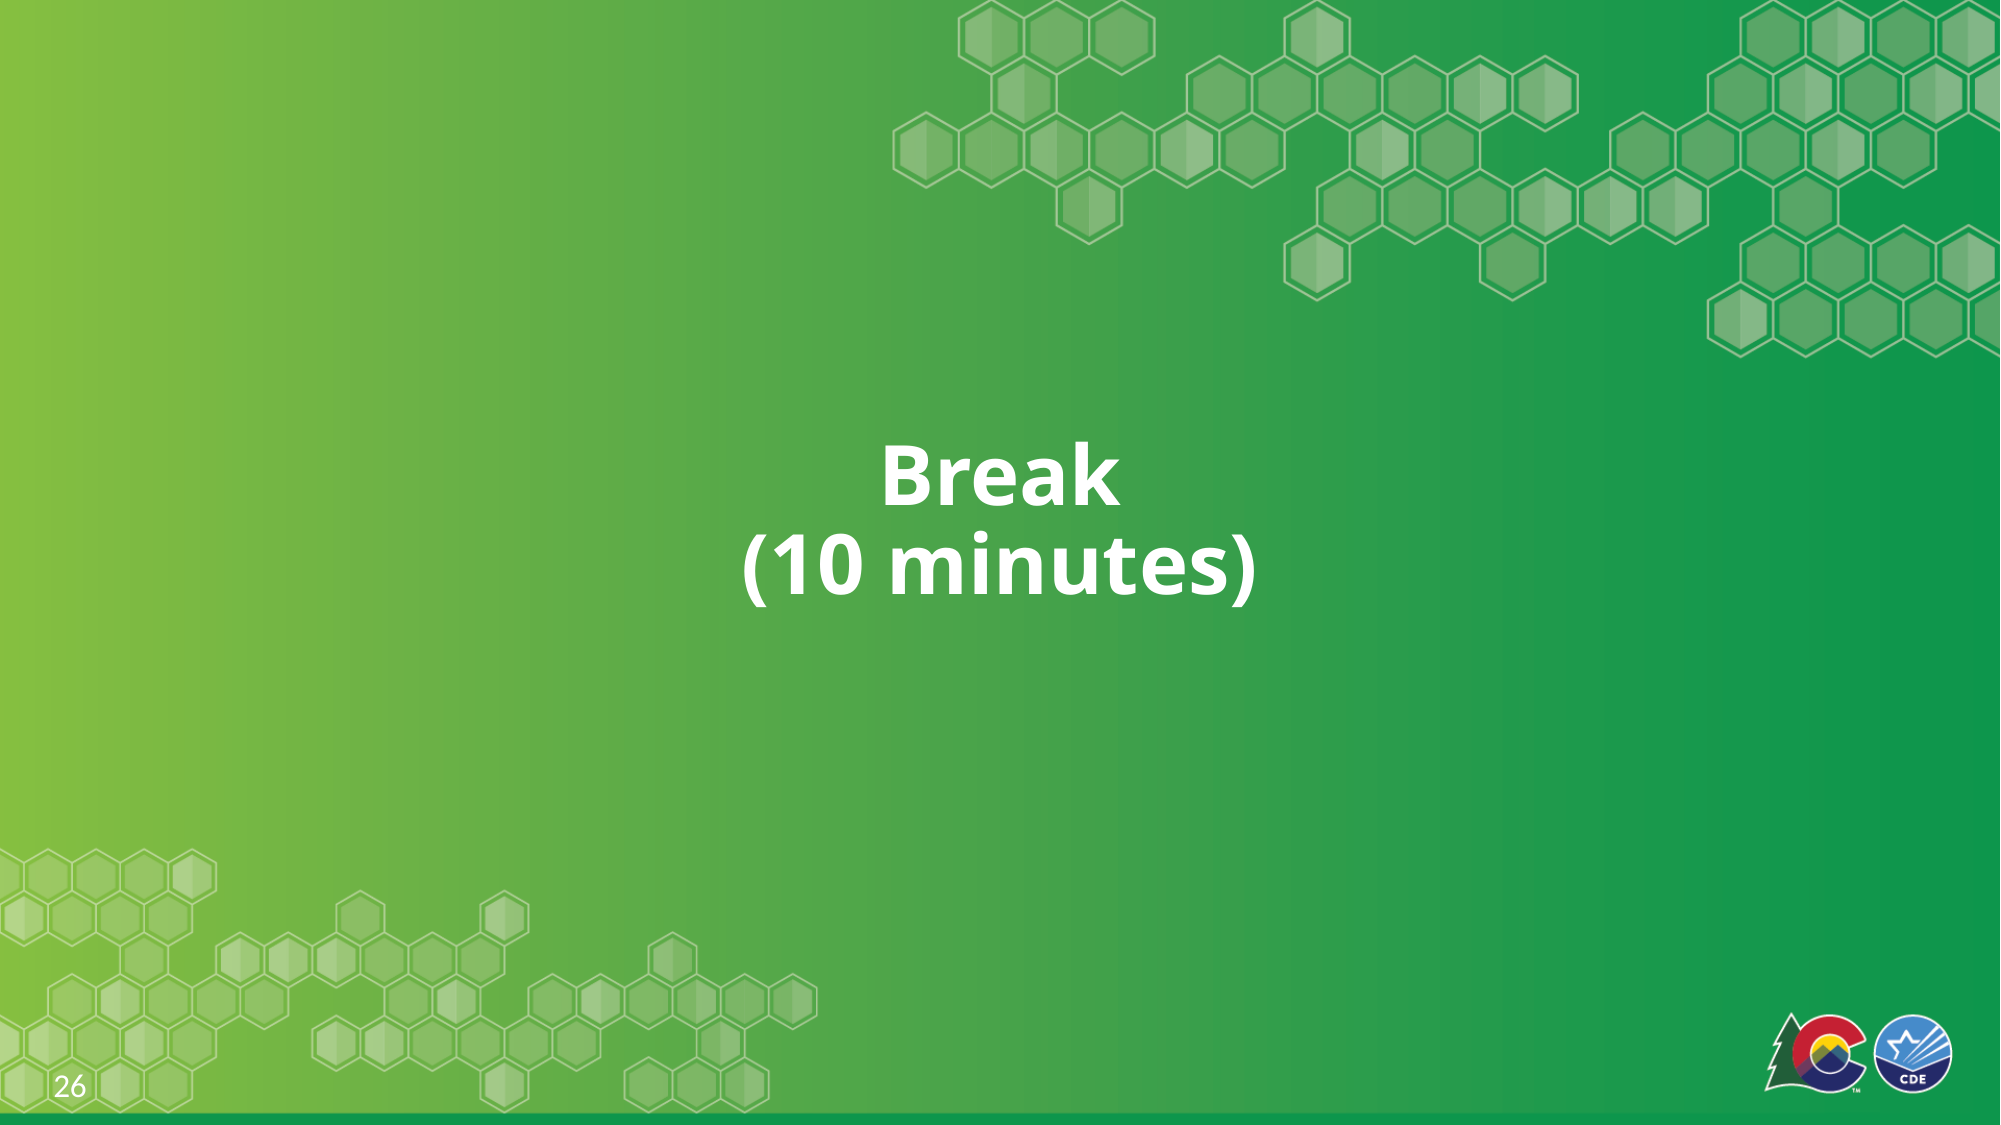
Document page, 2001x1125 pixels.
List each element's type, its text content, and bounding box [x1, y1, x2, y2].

picture [0, 0, 2000, 425]
slide_number 26 [38, 1054, 489, 1115]
title Break (10 minutes) [0, 425, 2000, 810]
picture [0, 810, 2000, 1125]
